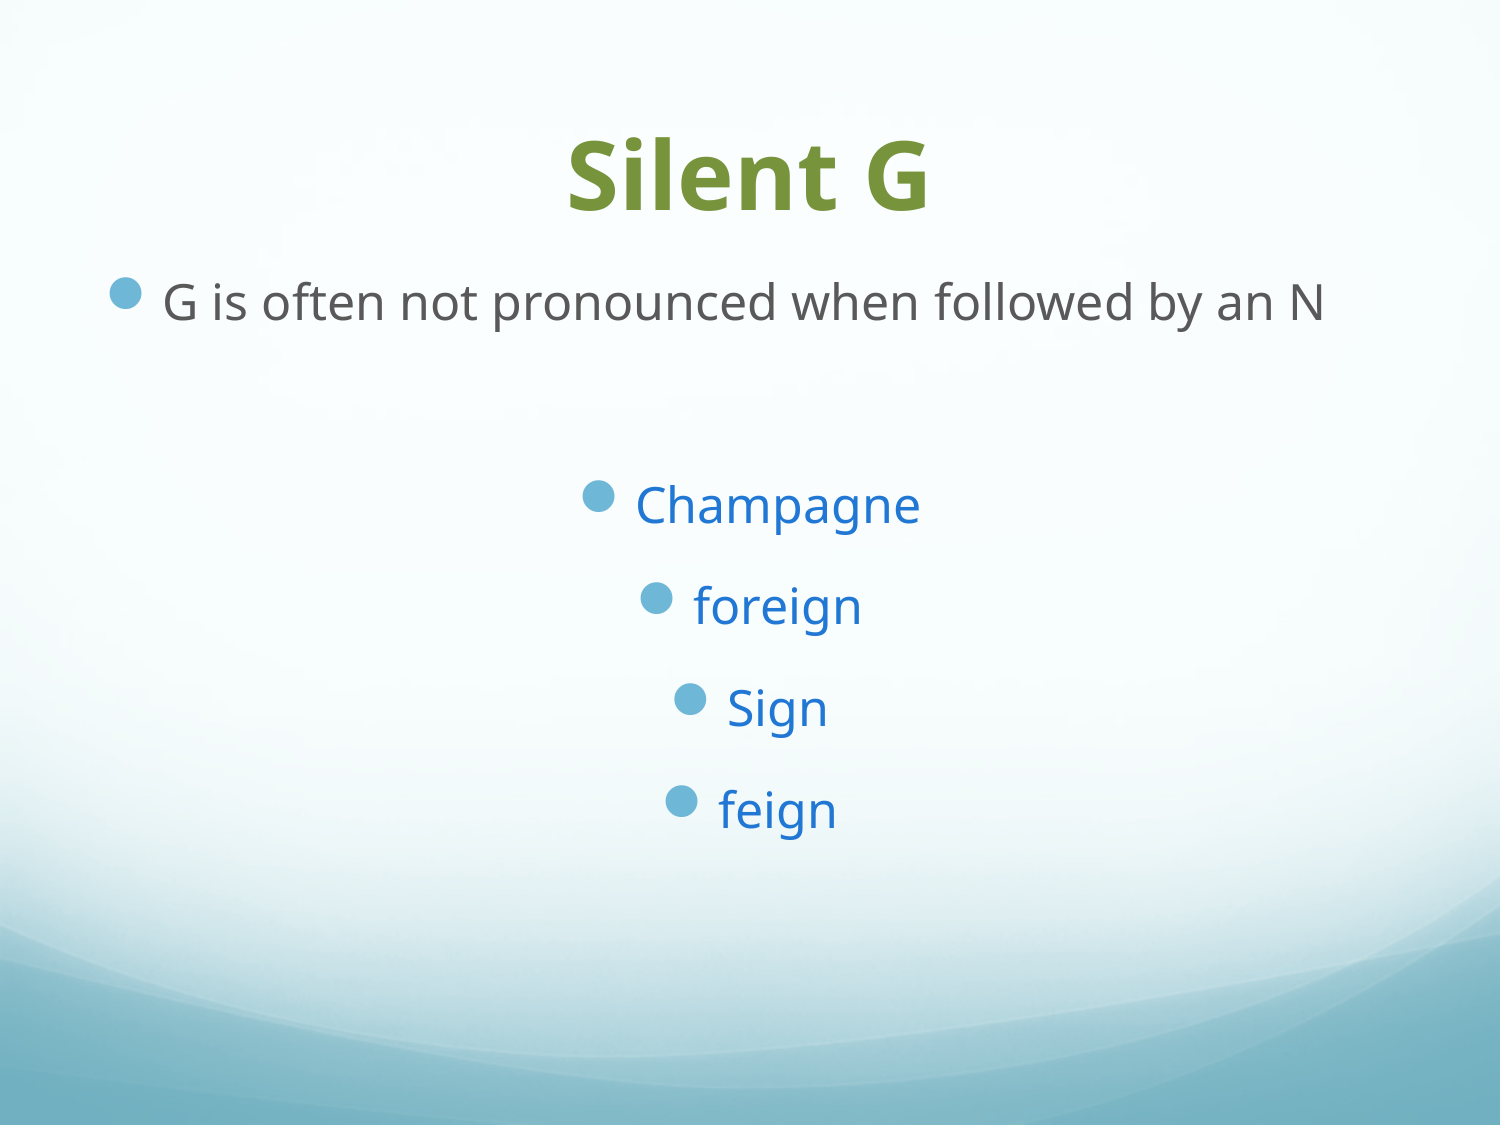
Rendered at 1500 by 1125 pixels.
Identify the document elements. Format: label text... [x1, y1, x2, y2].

title Silent G [90, 17, 1410, 237]
list G is often not pronounced when followed by an N Champagne foreign Sign feign [90, 262, 1410, 975]
